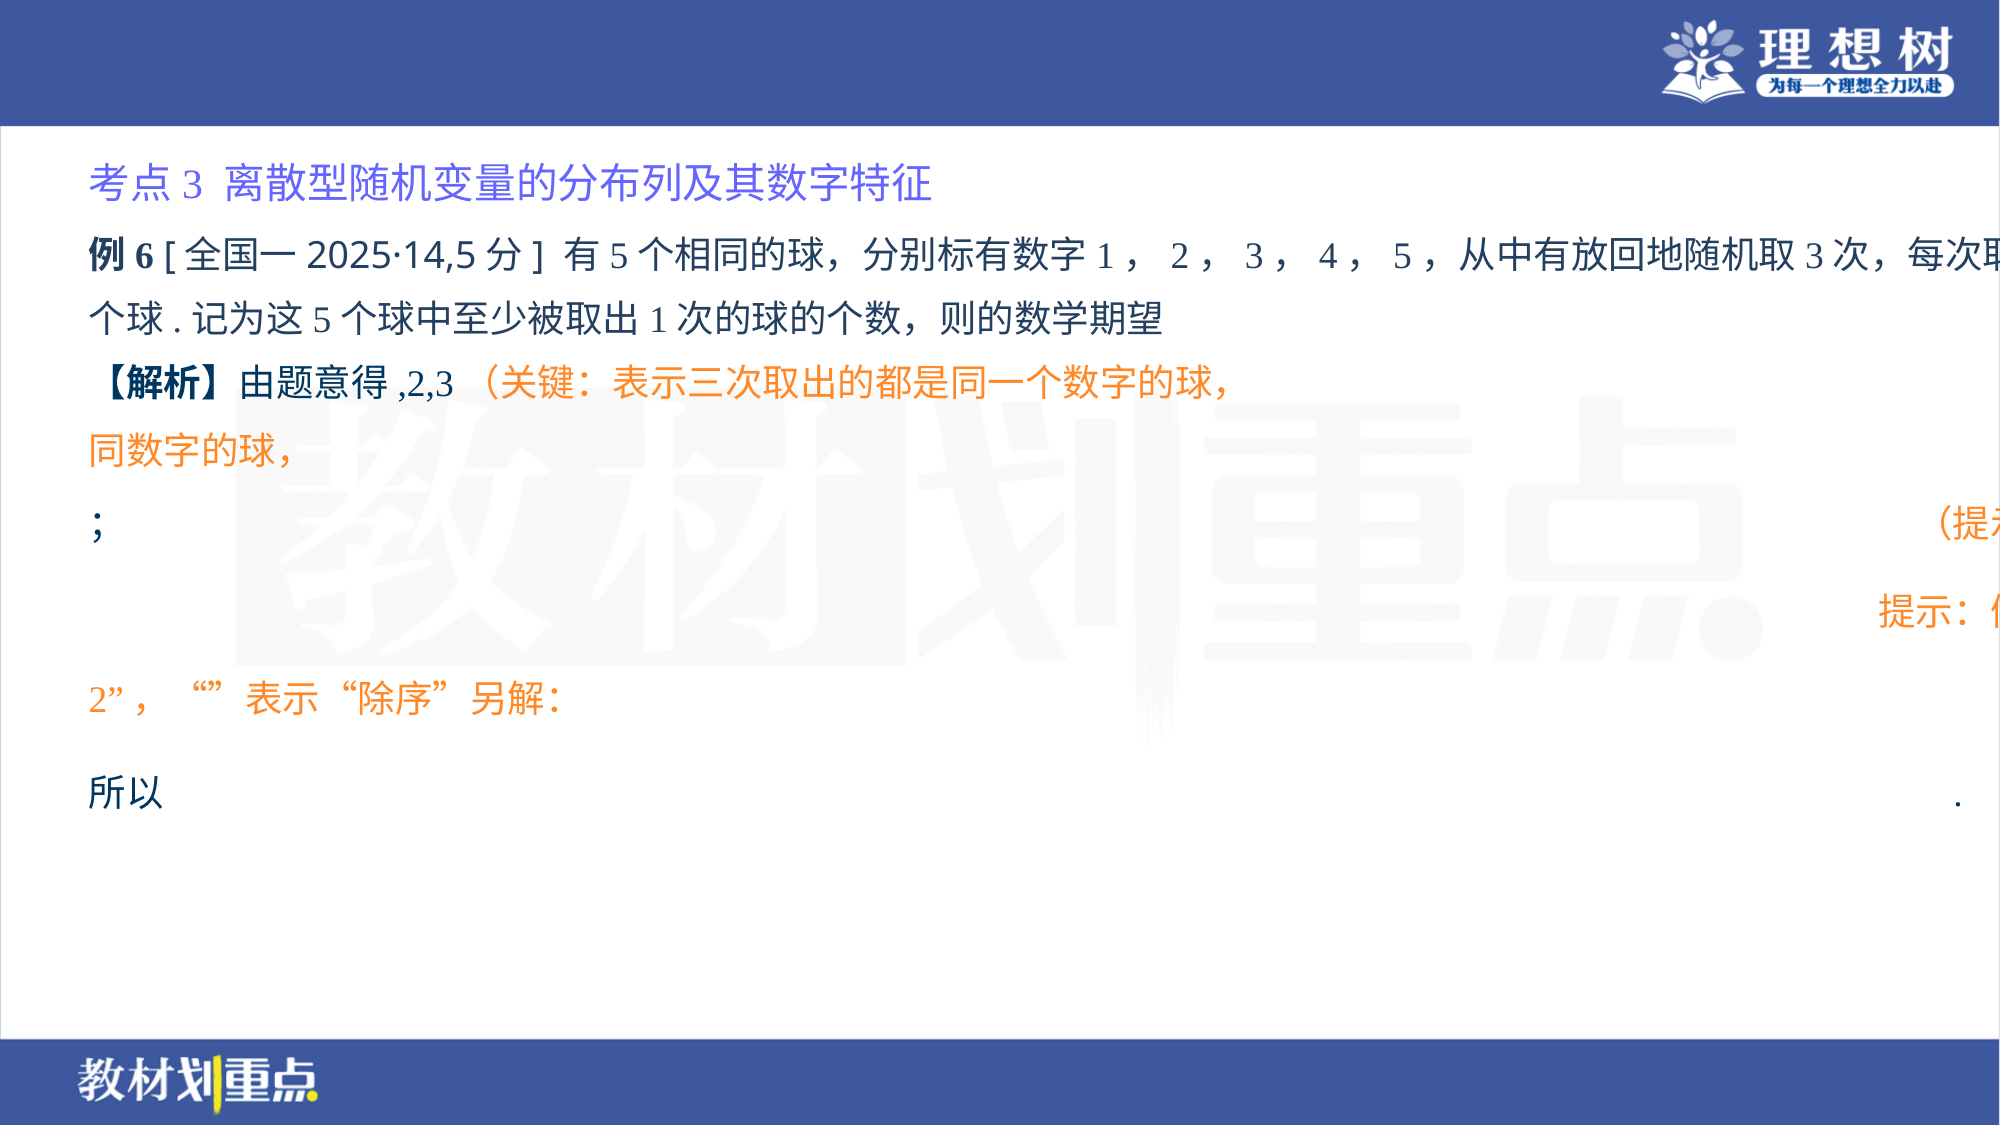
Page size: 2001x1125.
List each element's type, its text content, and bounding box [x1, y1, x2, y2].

text_box 考点3 离散型随机变量的分布列及其数字特征 [88, 135, 1911, 270]
picture [0, 0, 2000, 1125]
